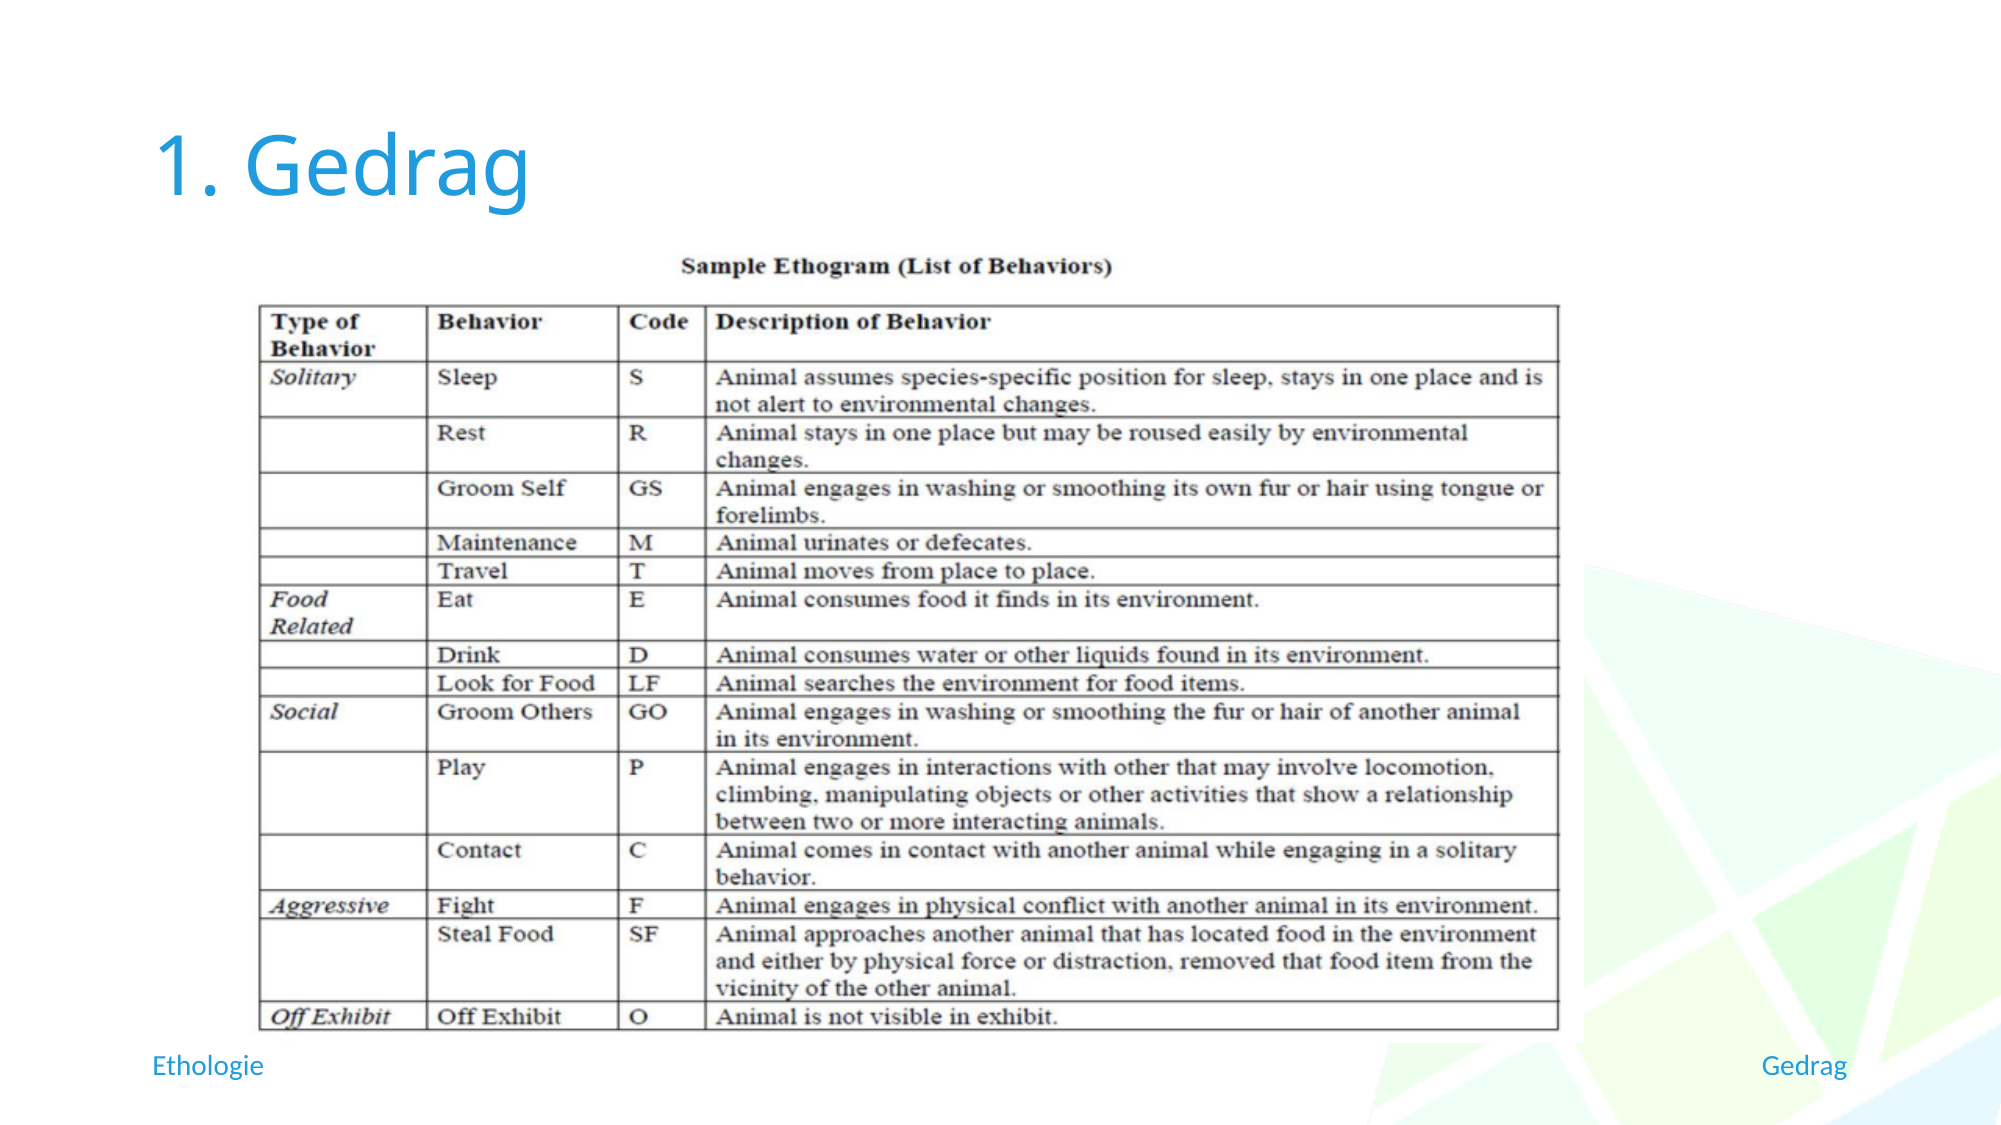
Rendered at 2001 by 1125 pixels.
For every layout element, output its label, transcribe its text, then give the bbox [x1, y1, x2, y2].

title 1. Gedrag [137, 59, 1863, 278]
list Ethologie [137, 1042, 588, 1103]
list Gedrag [1412, 1042, 1863, 1103]
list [226, 239, 1584, 1043]
